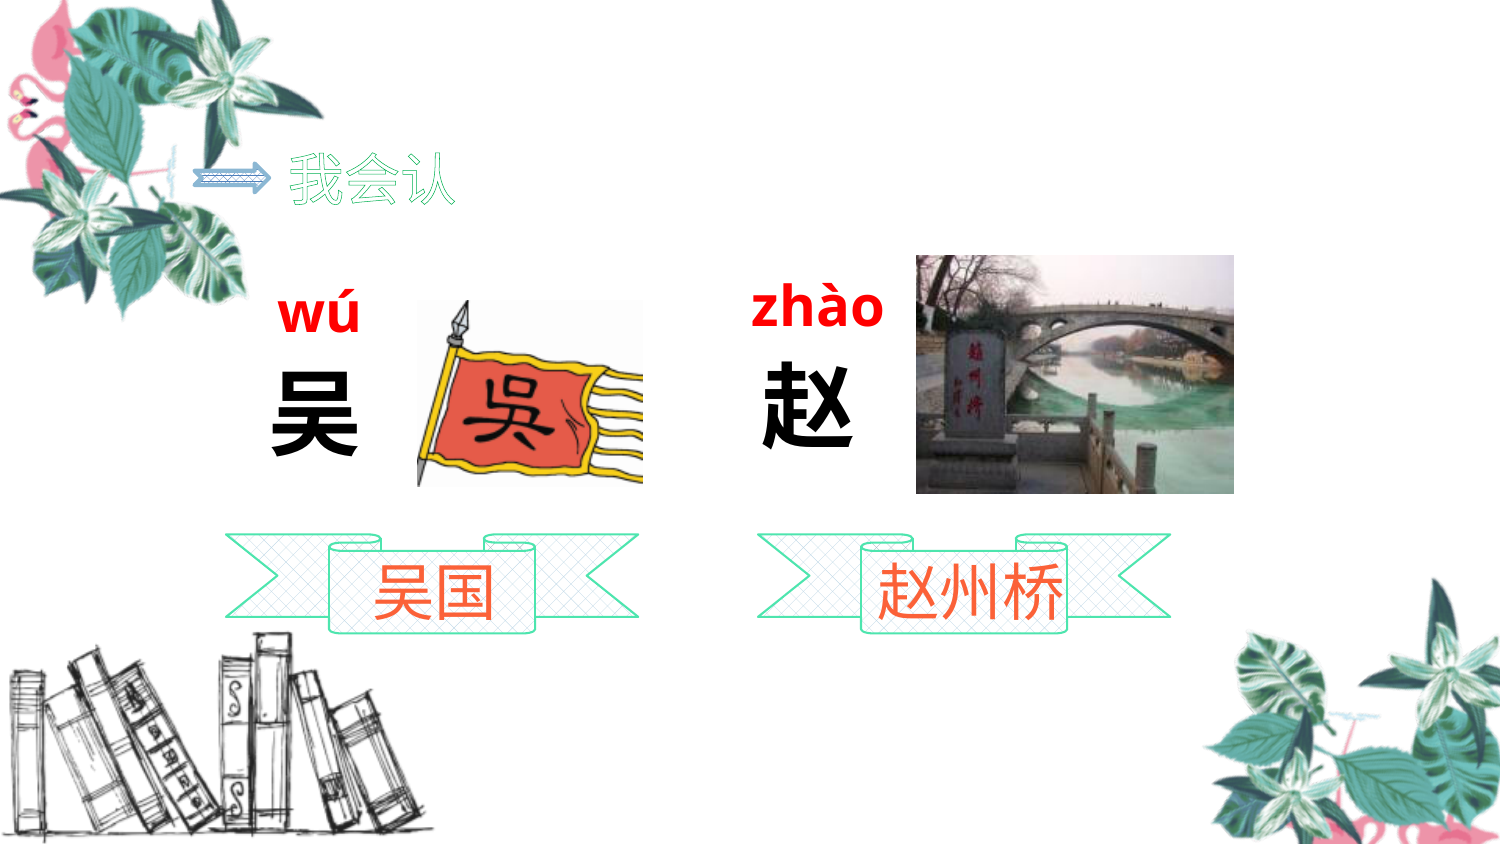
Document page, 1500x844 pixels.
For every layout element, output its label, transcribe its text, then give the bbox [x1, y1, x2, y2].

picture [0, 612, 453, 844]
picture [915, 255, 1234, 494]
text_box [223, 532, 533, 636]
picture [0, 0, 388, 422]
text_box wú [266, 270, 375, 350]
text_box [481, 532, 641, 633]
text_box 吴国 [360, 547, 535, 634]
text_box zhào [740, 264, 897, 343]
text_box 赵 [750, 342, 910, 467]
text_box 我会认 [276, 138, 468, 217]
text_box [755, 532, 1065, 636]
text_box 吴 [257, 349, 412, 474]
picture [417, 299, 643, 488]
text_box [192, 161, 272, 195]
picture [1107, 484, 1500, 844]
text_box [1014, 532, 1173, 619]
text_box 赵州桥 [866, 547, 1104, 634]
